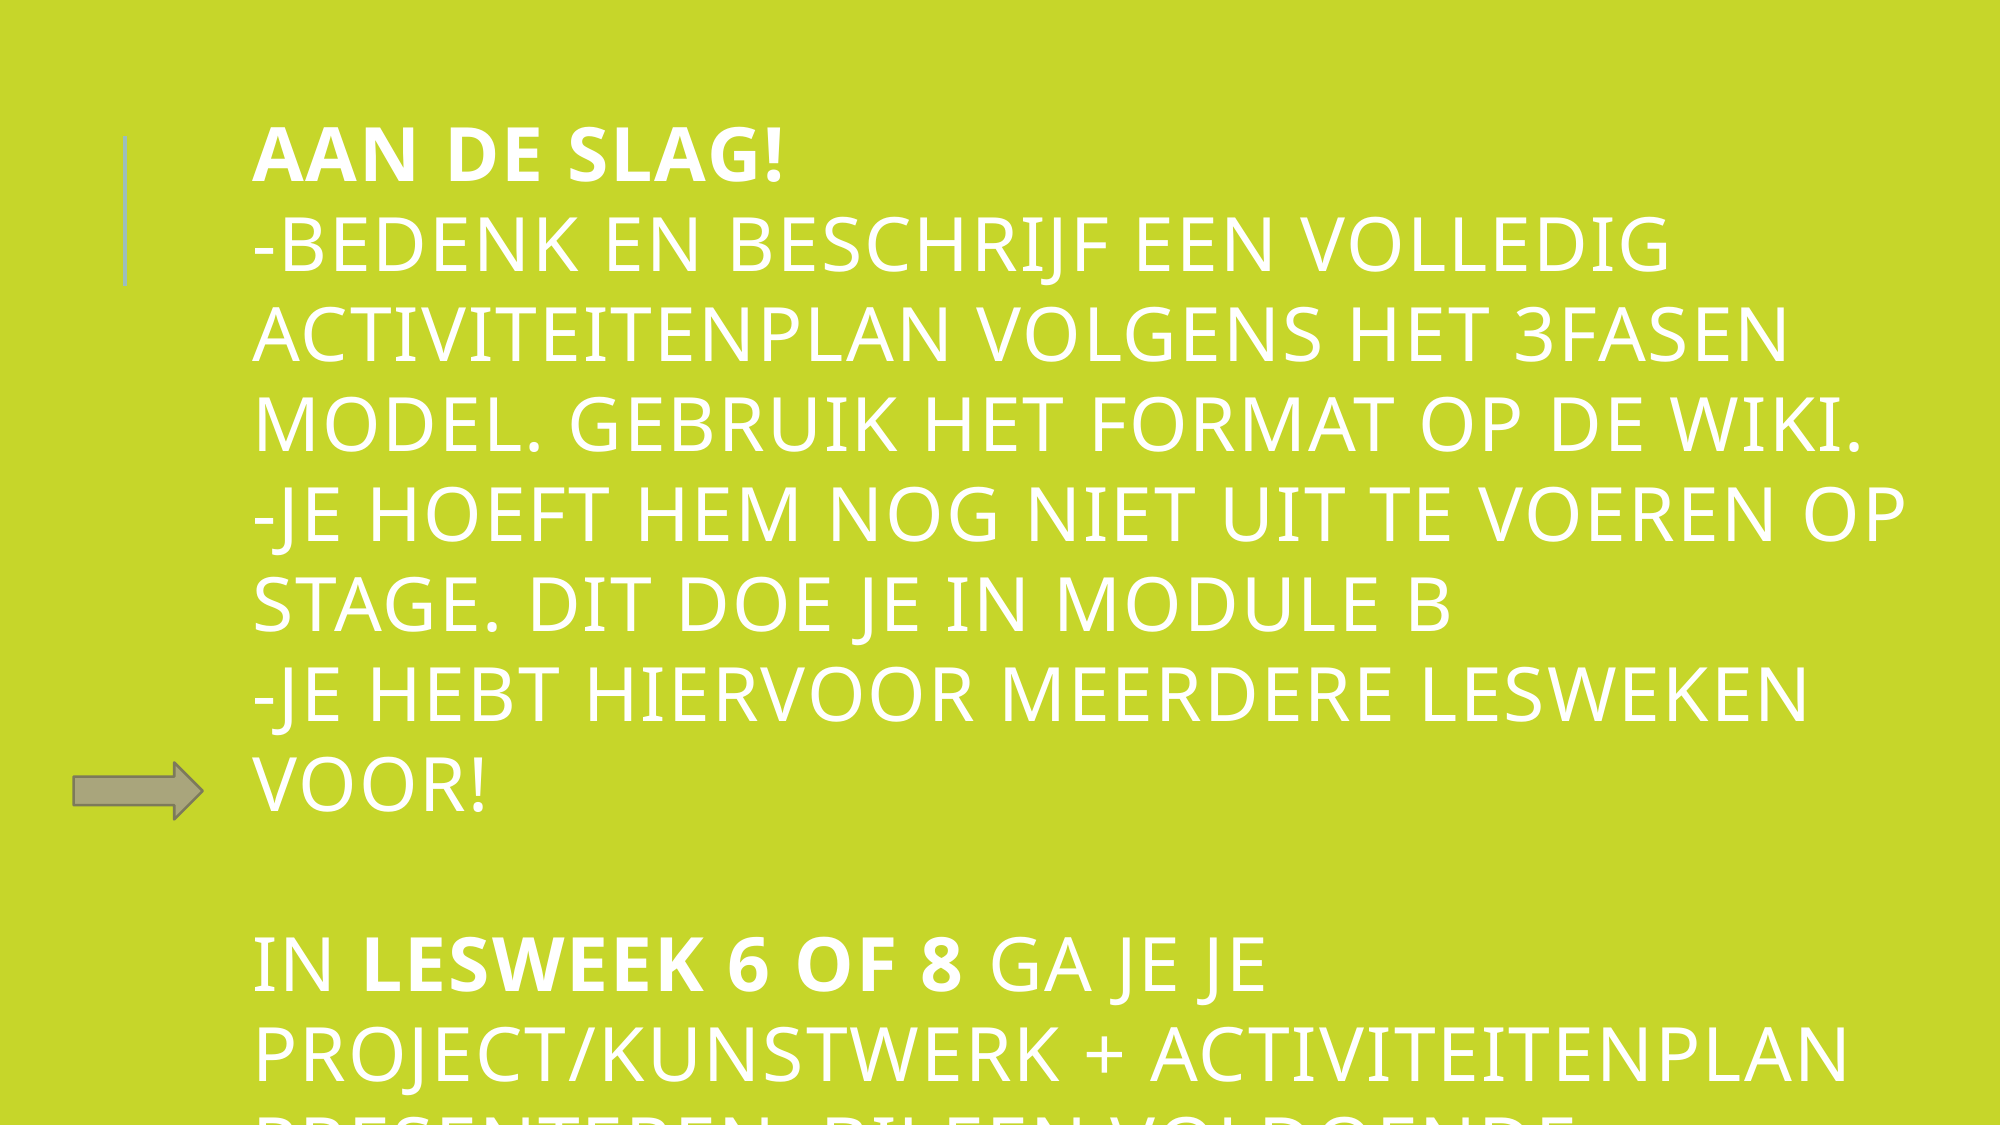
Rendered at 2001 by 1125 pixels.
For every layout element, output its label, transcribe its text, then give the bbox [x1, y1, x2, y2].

text_box aan de slag! -bedenk en beschrijf een volledig activiteitenplan volgens het 3fasen model. Gebruik het format op de wiki. -je hoeft hem nog niet uit te voeren op stage. Dit doe je in module B -Je hebt hiervoor meerdere lesweken voor! In lesweek 6 of 8 ga je je project/kunstwerk + activiteitenplan presenteren. Bij een voldoende beoordeling ga je over naar module B. [237, 99, 1973, 1125]
text_box [72, 761, 204, 821]
